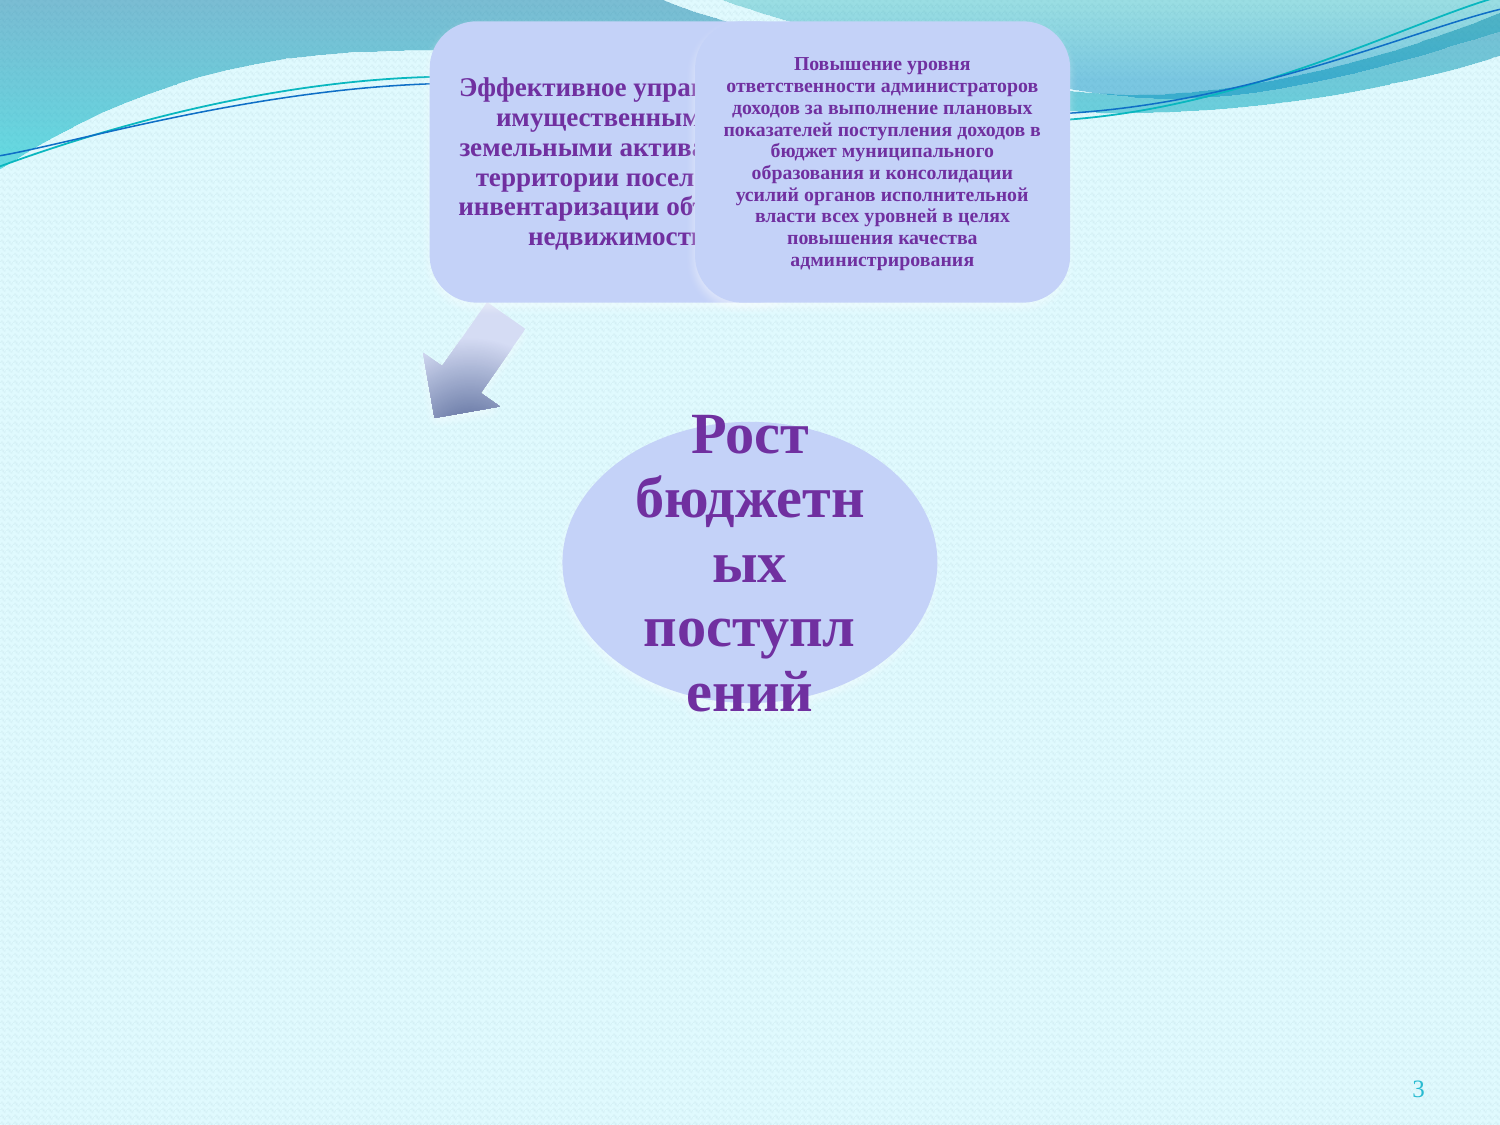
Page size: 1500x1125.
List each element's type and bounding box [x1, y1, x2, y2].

list [0, 0, 1500, 1125]
